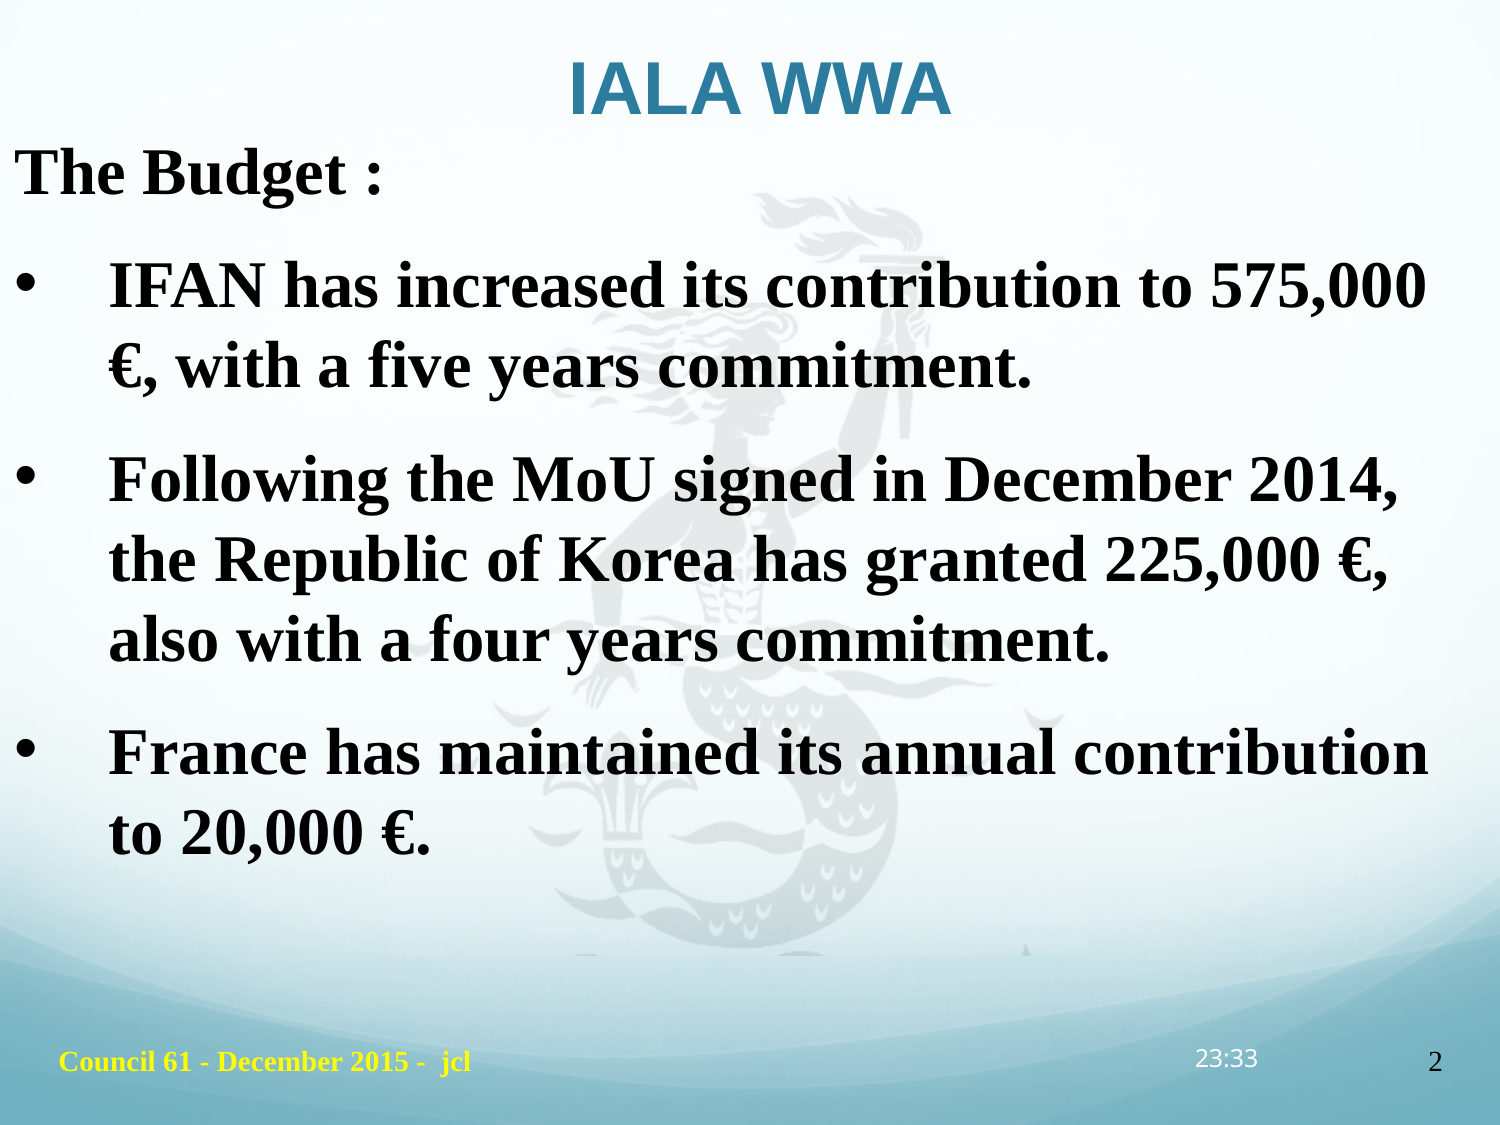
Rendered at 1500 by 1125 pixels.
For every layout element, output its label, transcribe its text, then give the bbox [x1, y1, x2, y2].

footer Council 61 - December 2015 - jcl [43, 1029, 838, 1090]
slide_number 2 [1295, 1029, 1459, 1090]
title IALA WWA [43, 0, 1500, 138]
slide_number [923, 1029, 1274, 1090]
text_box The Budget : IFAN has increased its contribution to 575,000 €, with a five years commitment. Following the MoU signed in December 2014, the Republic of Korea has granted 225,000 €, also with a four years commitment. France has maintained its annual contribution to 20,000 €. [0, 120, 1458, 1125]
